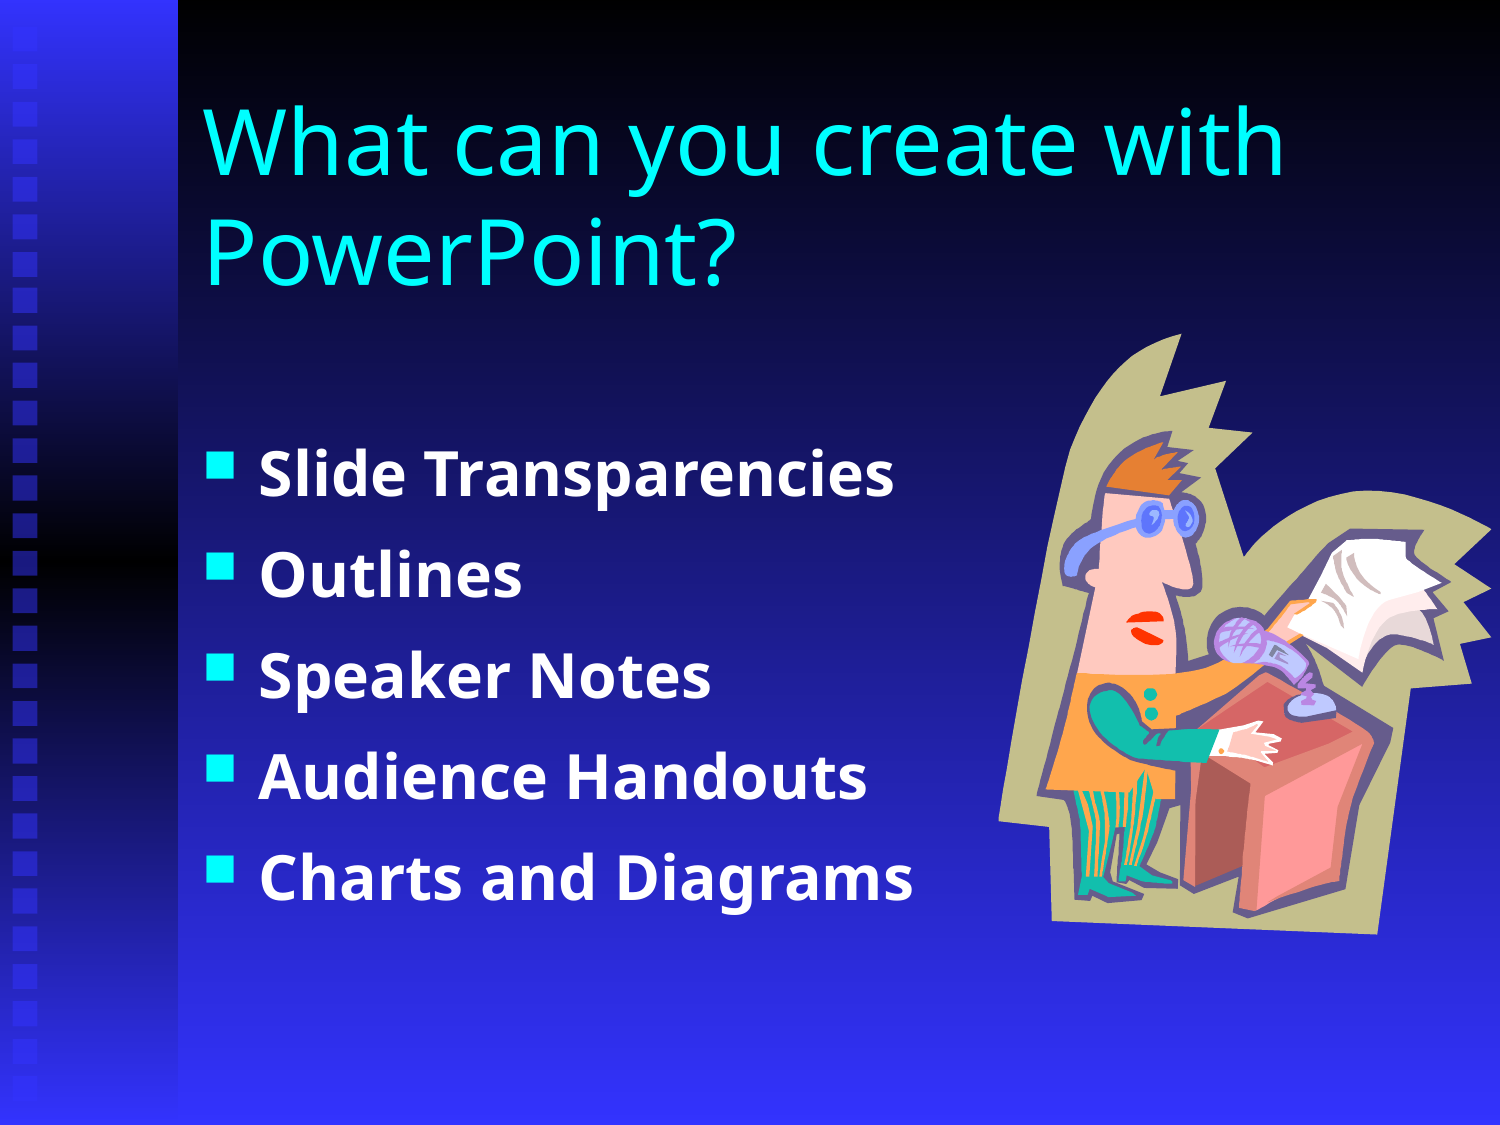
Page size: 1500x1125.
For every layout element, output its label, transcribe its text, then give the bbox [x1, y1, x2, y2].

title What can you create with PowerPoint? [187, 99, 1463, 288]
list Slide Transparencies Outlines Speaker Notes Audience Handouts Charts and Diagrams [187, 399, 1026, 1076]
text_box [998, 324, 1500, 944]
